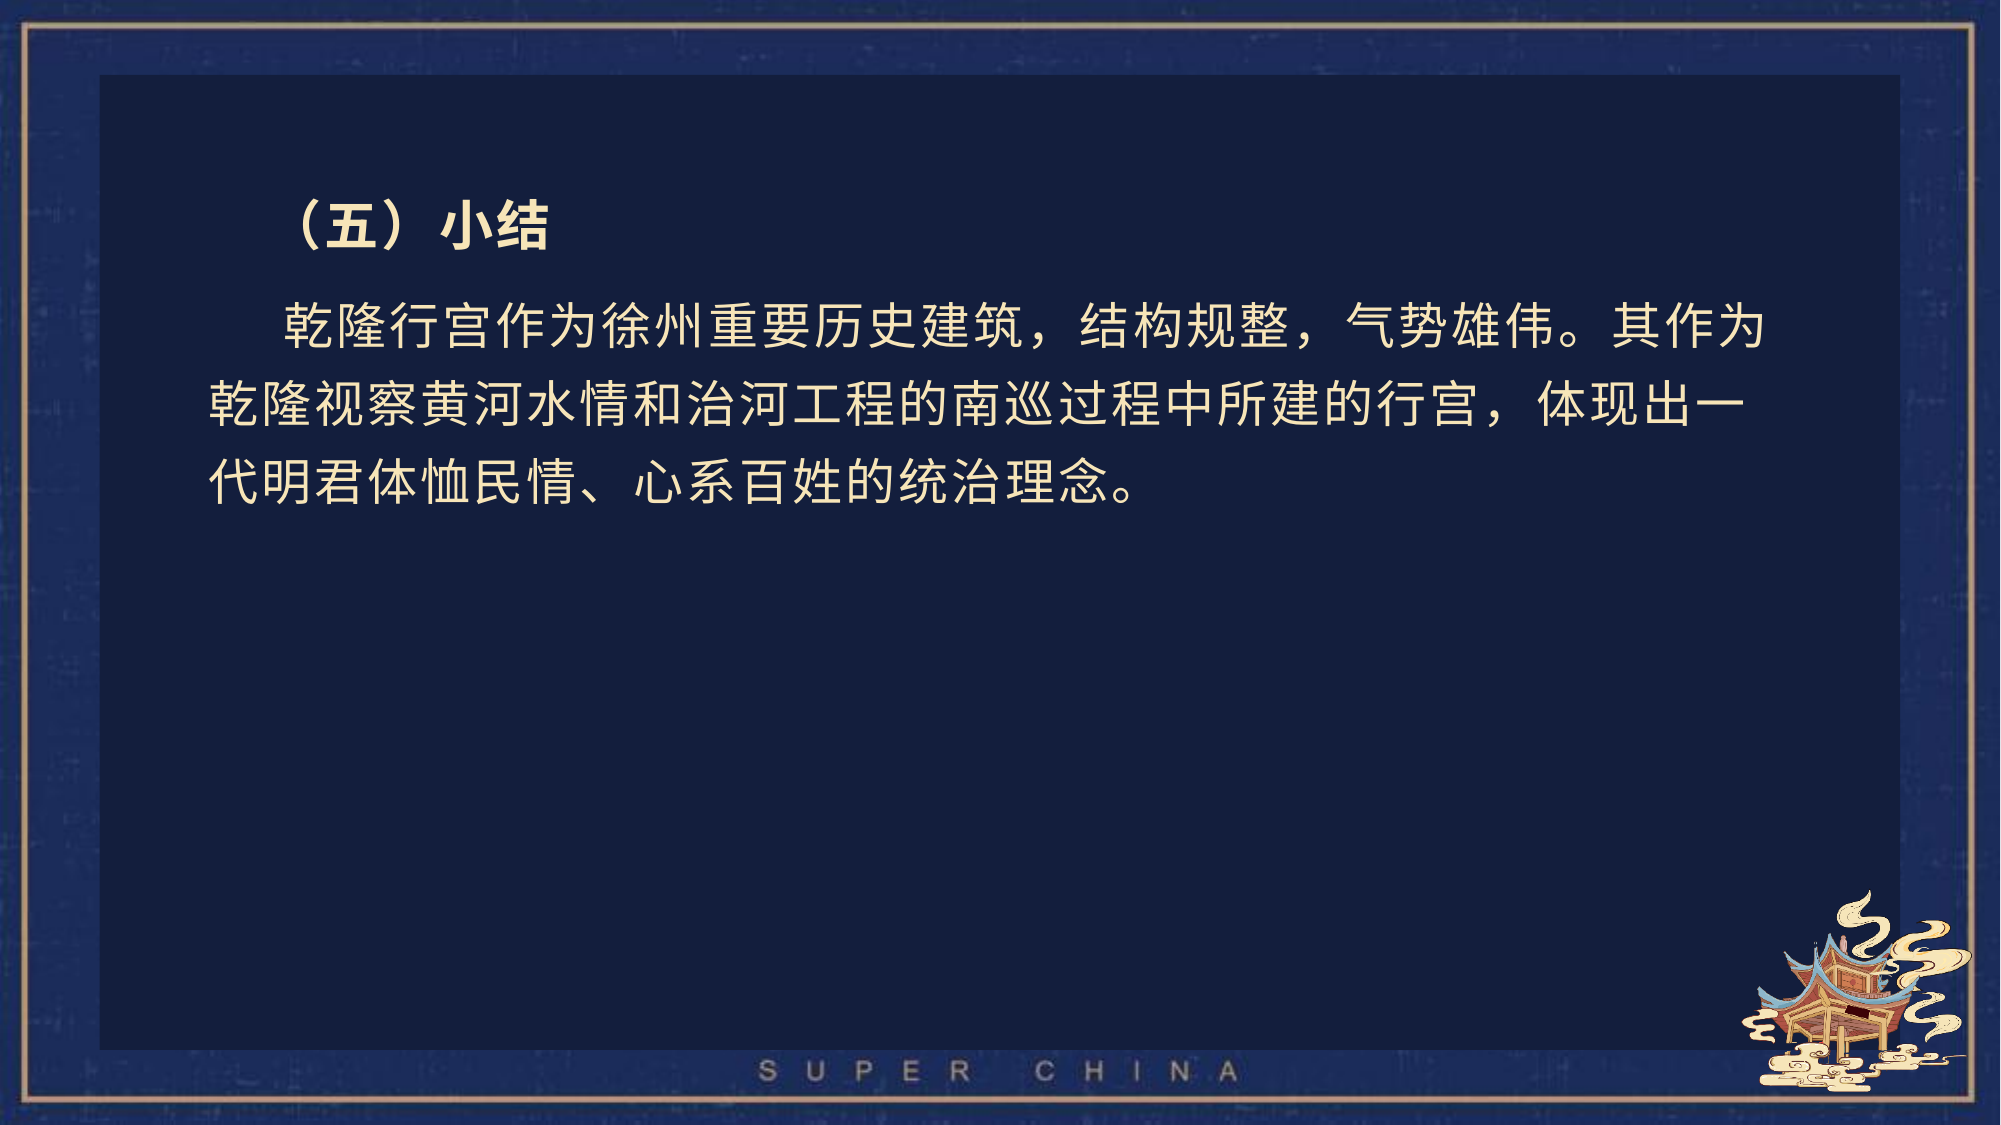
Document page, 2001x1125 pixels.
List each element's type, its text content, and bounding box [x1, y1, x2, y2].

list （五）小结 乾隆行宫作为徐州重要历史建筑，结构规整，气势雄伟。其作为乾隆视察黄河水情和治河工程的南巡过程中所建的行宫，体现出一代明君体恤民情、心系百姓的统治理念。 [191, 171, 1809, 954]
picture [0, 0, 2001, 1125]
